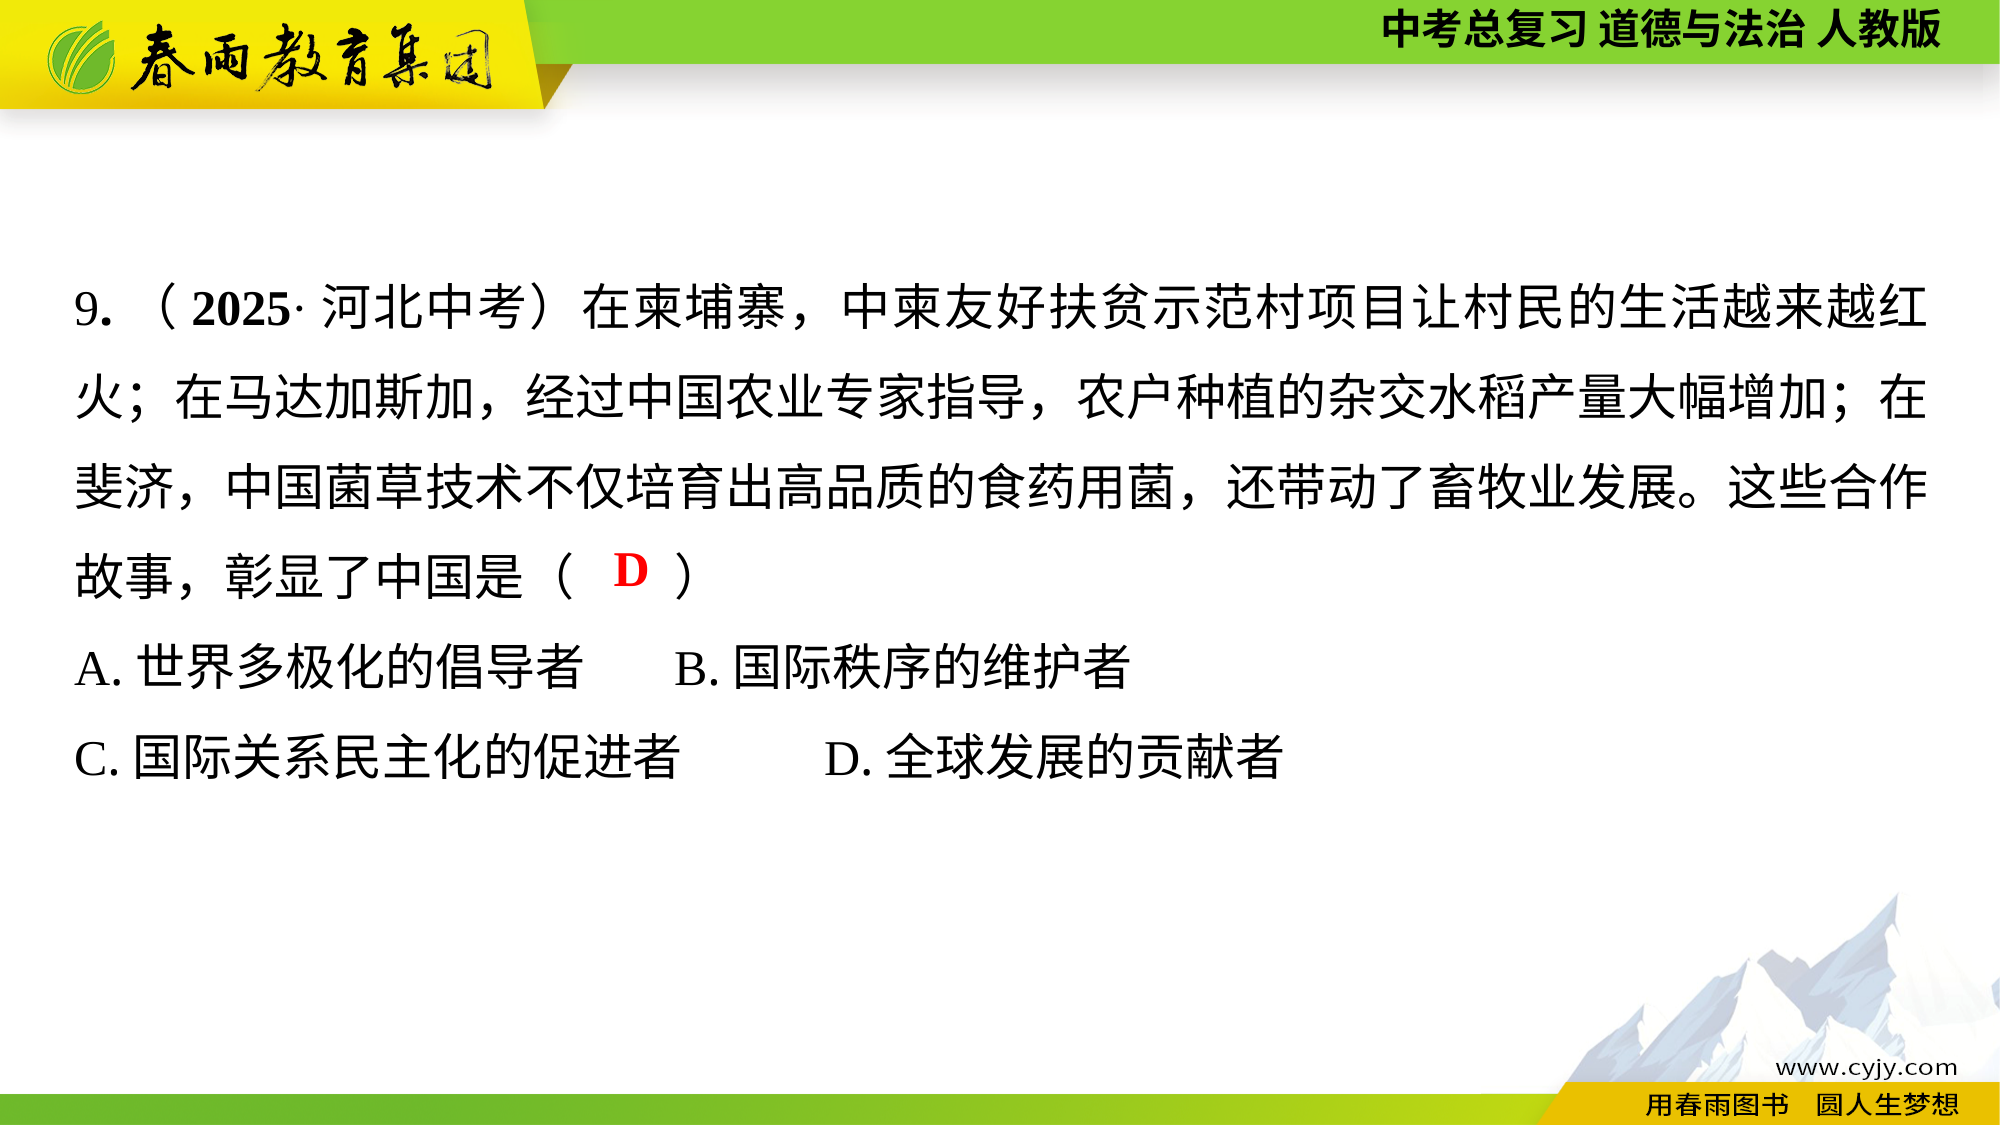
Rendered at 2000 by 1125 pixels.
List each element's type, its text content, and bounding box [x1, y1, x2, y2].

text_box D [598, 528, 665, 604]
list 9.（2025·河北中考）在柬埔寨，中柬友好扶贫示范村项目让村民的生活越来越红火；在马达加斯加，经过中国农业专家指导，农户种植的杂交水稻产量大幅增加；在斐济，中国菌草技术不仅培育出高品质的食药用菌，还带动了畜牧业发展。这些合作故事，彰显了中国是（ ） A.世界多极化的倡导者 B.国际秩序的维护者 C.国际关系民主化的促进者 D.全球发展的贡献者 [59, 237, 1944, 787]
picture [0, 0, 2000, 1125]
